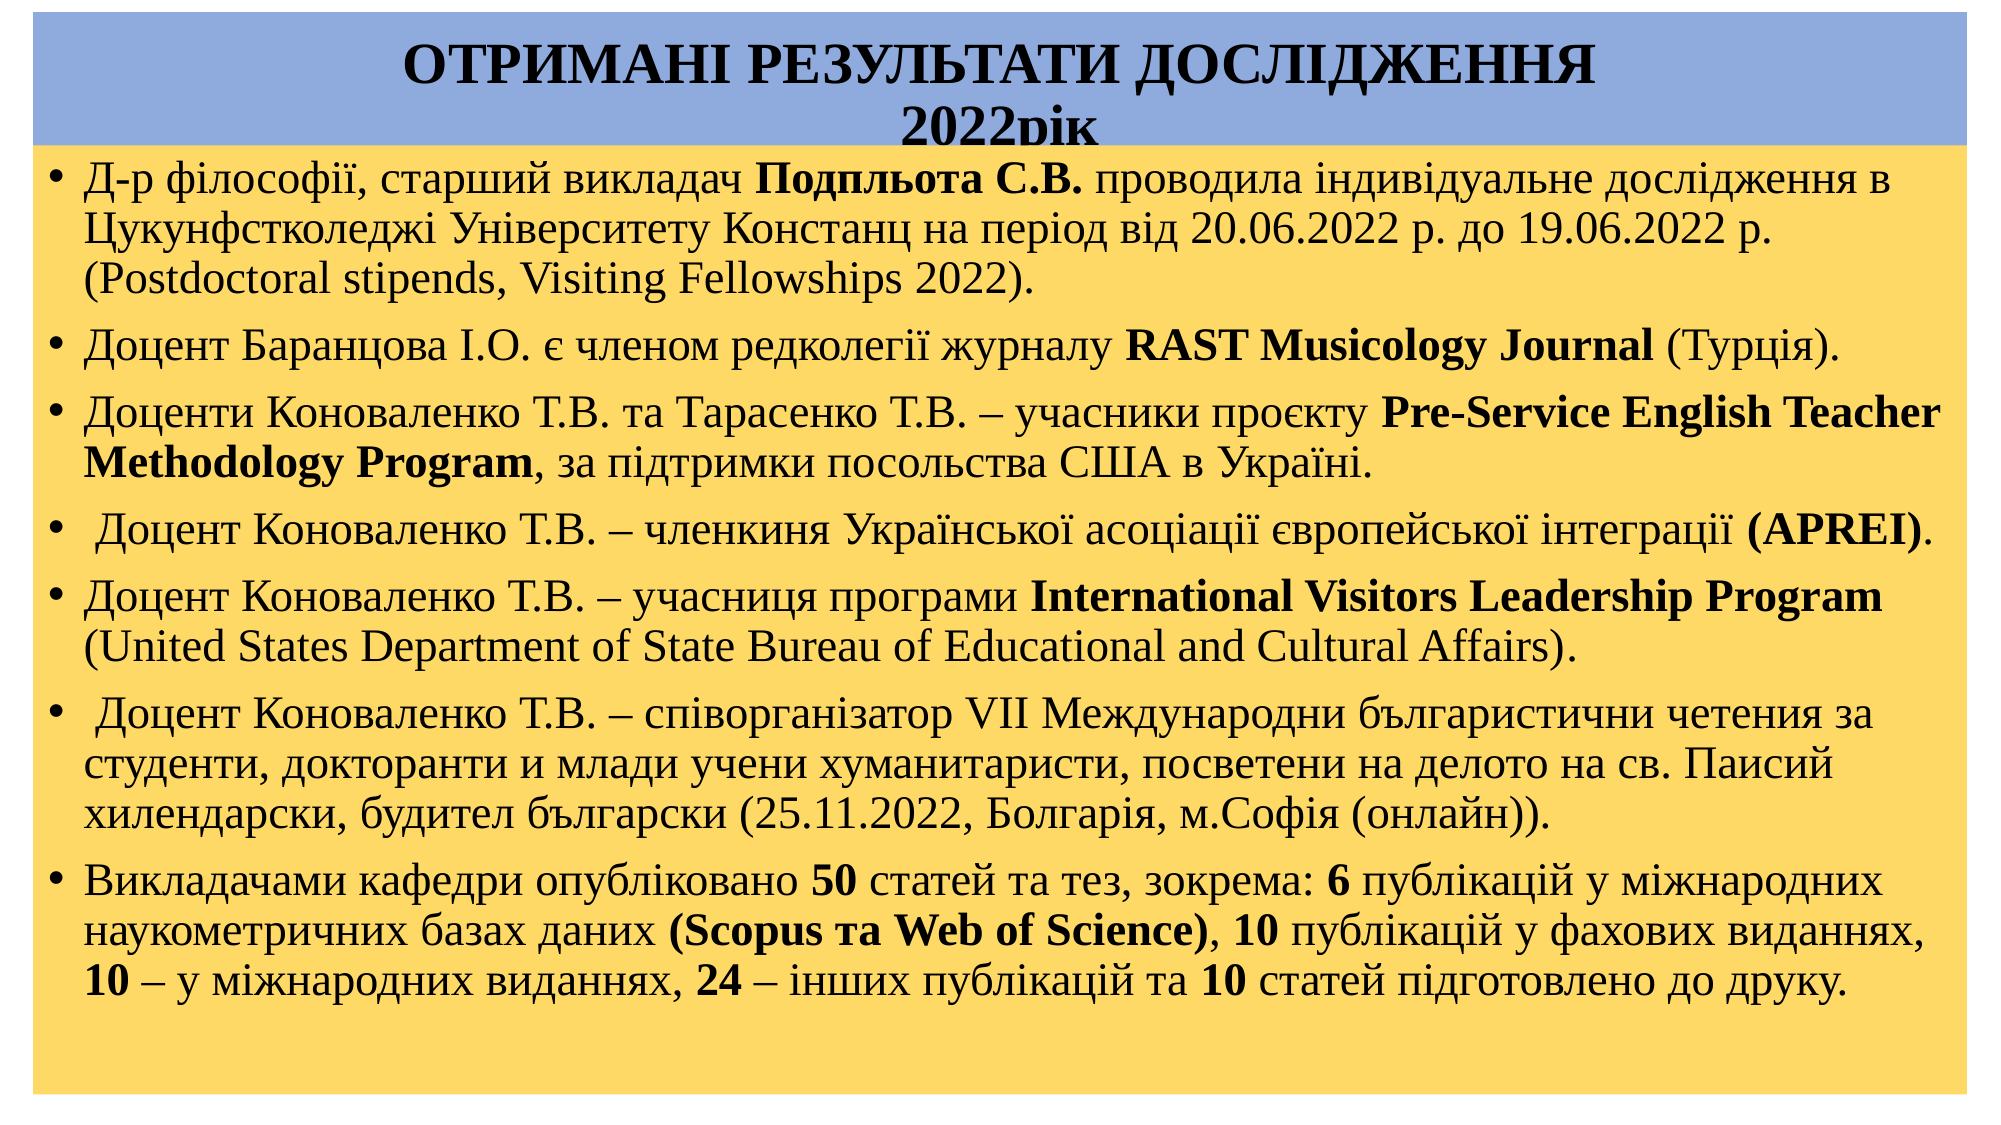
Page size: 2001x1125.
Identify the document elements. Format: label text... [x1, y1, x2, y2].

list Д-р філософії, старший викладач Подпльота С.В. проводила індивідуальне дослідження в Цукунфстколеджі Університету Констанц на період від 20.06.2022 р. до 19.06.2022 р. (Postdoctoral stipends, Visiting Fellowships 2022). Доцент Баранцова І.О. є членом редколегії журналу RAST Musicology Journal (Турція). Доценти Коноваленко Т.В. та Тарасенко Т.В. – учасники проєкту Pre-Service English Teacher Methodology Program, за підтримки посольства США в Україні. Доцент Коноваленко Т.В. – членкиня Української асоціації європейської інтеграції (APREI). Доцент Коноваленко Т.В. – учасниця програми International Visitors Leadership Program (United States Department of State Bureau of Educational and Cultural Affairs). Доцент Коноваленко Т.В. – співорганізатор VII Международни българистични четения за студенти, докторанти и млади учени хуманитаристи, посветени на делото на св. Паисий хилендарски, будител български (25.11.2022, Болгарія, м.Софія (онлайн)). Викладачами кафедри опубліковано 50 статей та тез, зокрема: 6 публікацій у міжнародних наукометричних базах даних (Scopus та Web of Science), 10 публікацій у фахових виданнях, 10 – у міжнародних виданнях, 24 – інших публікацій та 10 статей підготовлено до друку. [33, 145, 1967, 1095]
title ОТРИМАНІ РЕЗУЛЬТАТИ ДОСЛІДЖЕННЯ 2022рік [33, 12, 1967, 145]
